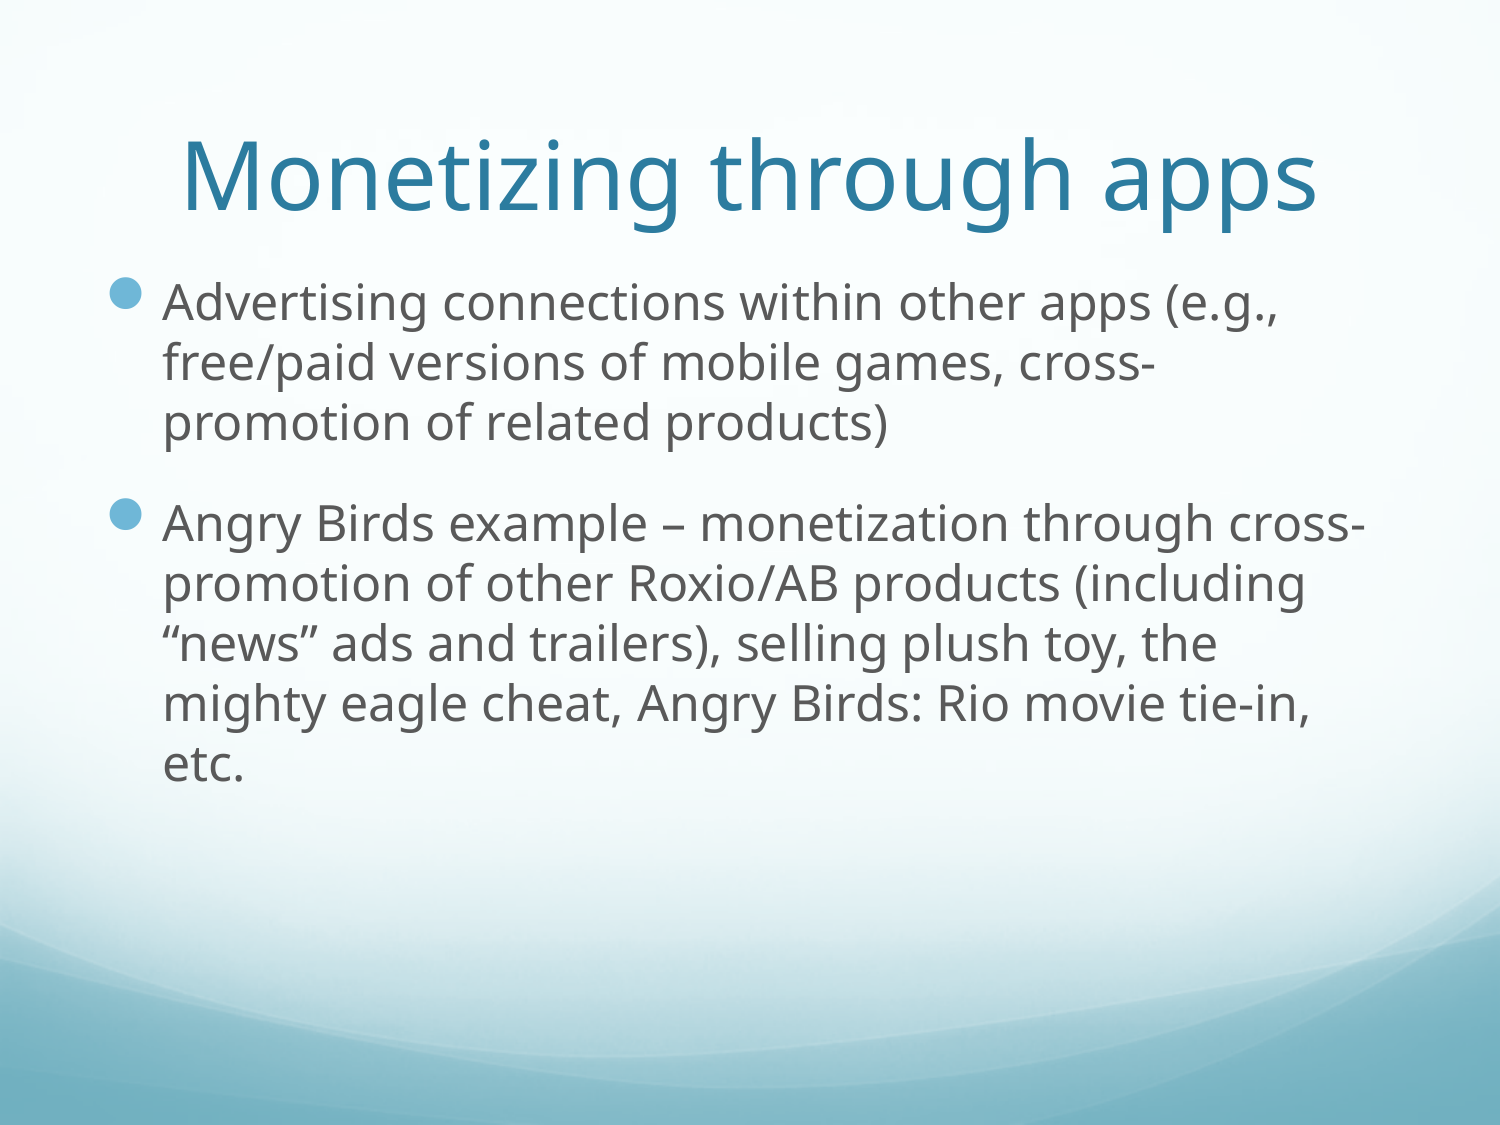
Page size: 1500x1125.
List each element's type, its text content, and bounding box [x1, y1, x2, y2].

title Monetizing through apps [90, 17, 1410, 237]
list Advertising connections within other apps (e.g., free/paid versions of mobile games, cross-promotion of related products) Angry Birds example – monetization through cross-promotion of other Roxio/AB products (including “news” ads and trailers), selling plush toy, the mighty eagle cheat, Angry Birds: Rio movie tie-in, etc. [90, 262, 1410, 975]
